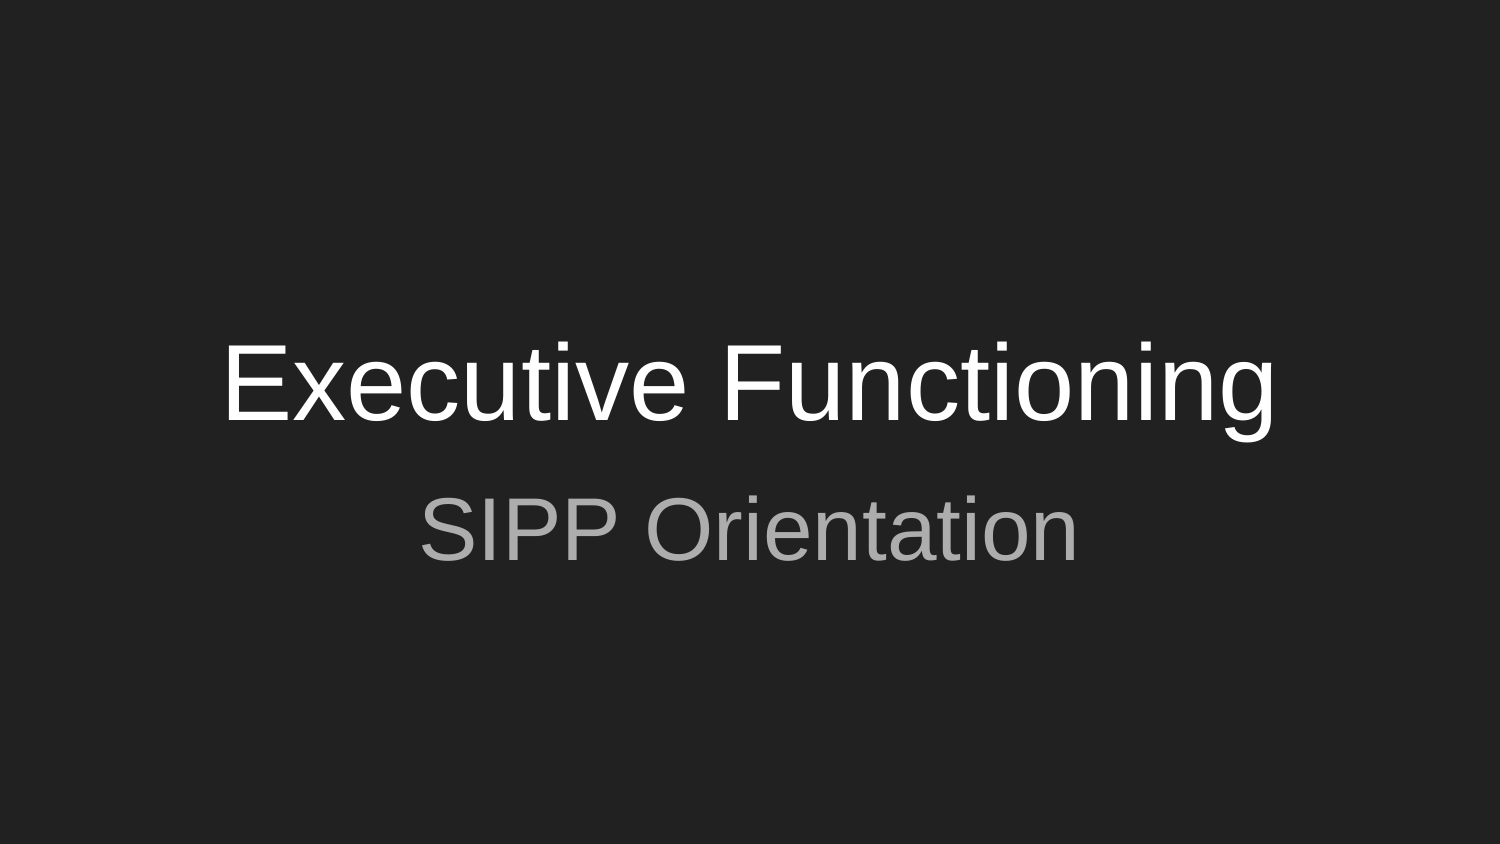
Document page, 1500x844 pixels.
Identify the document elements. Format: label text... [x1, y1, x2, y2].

title Executive Functioning [51, 122, 1449, 459]
subtitle SIPP Orientation [51, 464, 1449, 595]
